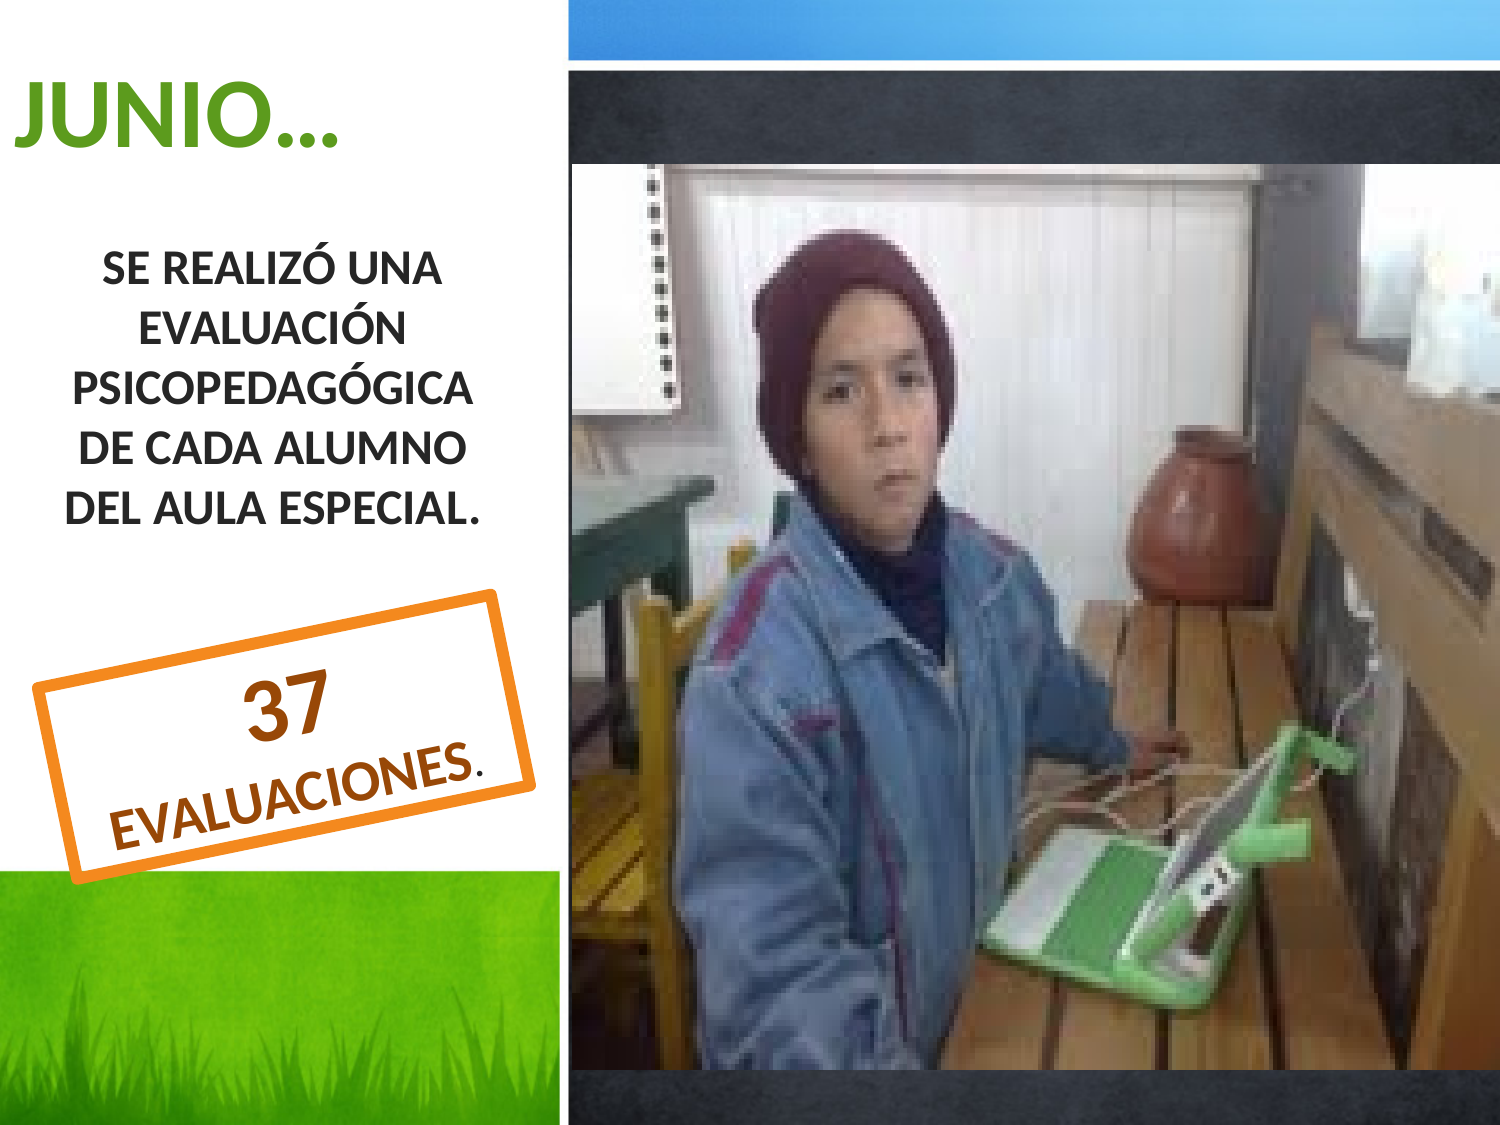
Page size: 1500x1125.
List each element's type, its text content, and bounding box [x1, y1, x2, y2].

picture [0, 0, 1500, 1125]
text_box SE REALIZÓ UNA EVALUACIÓN PSICOPEDAGÓGICA DE CADA ALUMNO DEL AULA ESPECIAL. [41, 226, 505, 687]
text_box JUNIO… [0, 39, 438, 175]
text_box 37 EVALUACIONES. [37, 594, 531, 879]
